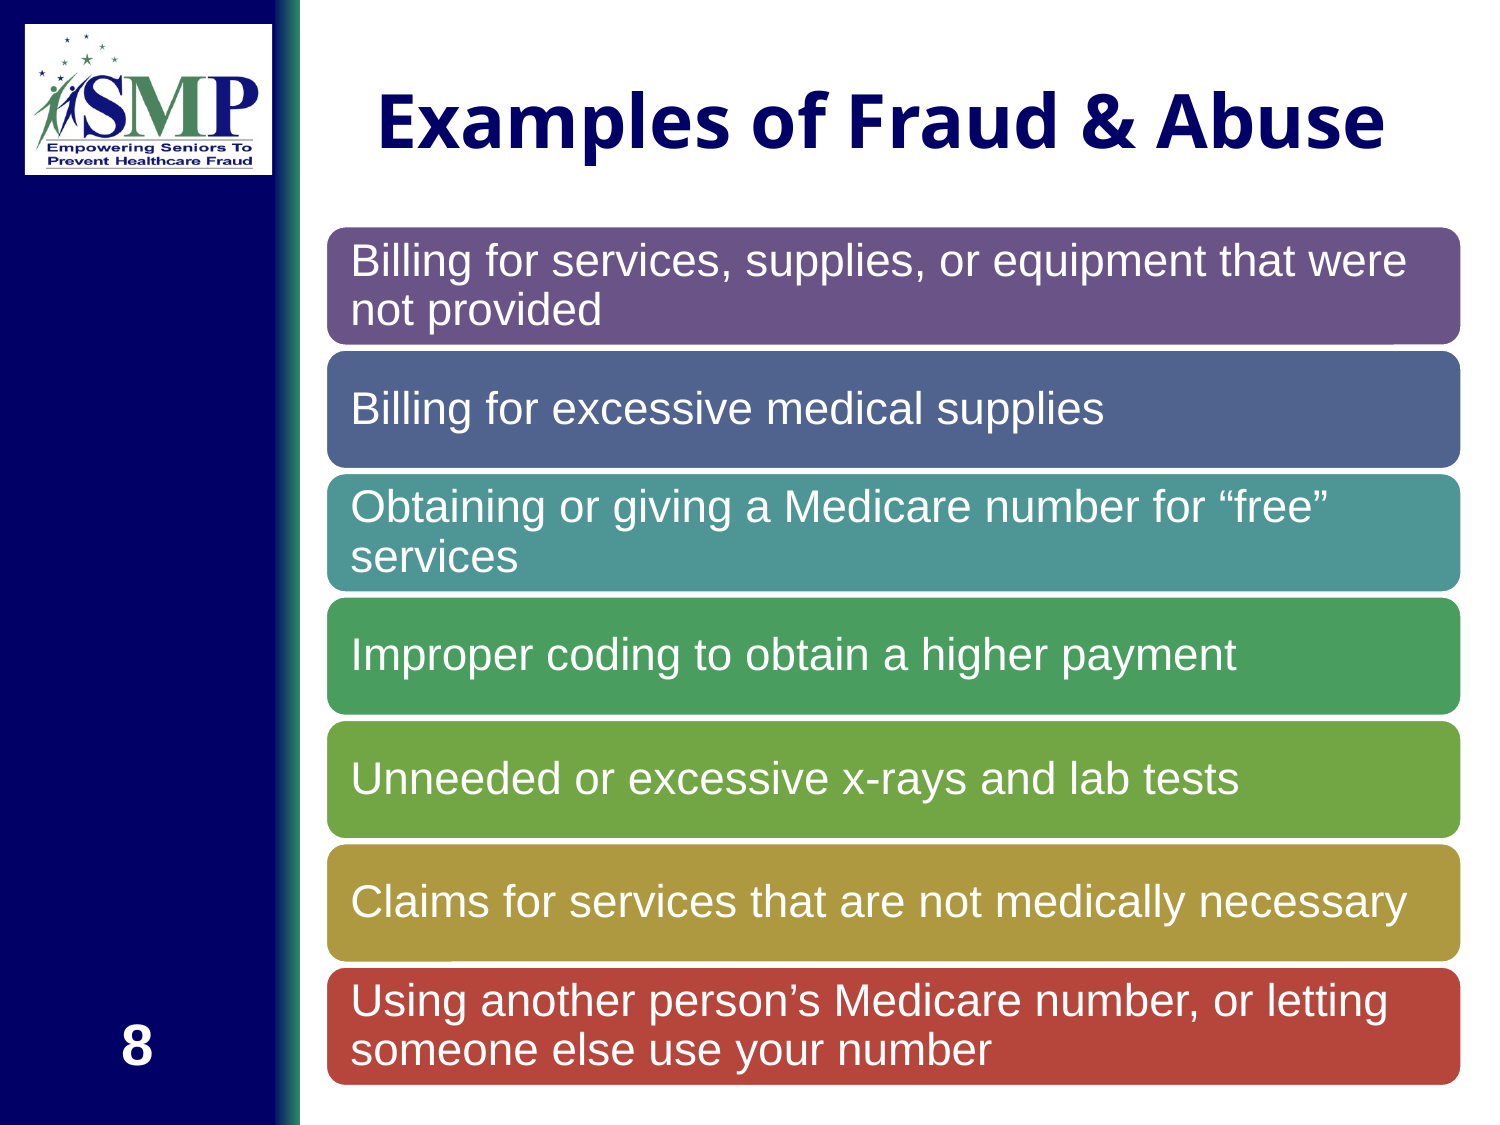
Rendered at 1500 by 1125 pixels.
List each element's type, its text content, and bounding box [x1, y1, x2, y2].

title Examples of Fraud & Abuse [337, 24, 1425, 213]
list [324, 224, 1463, 1088]
picture [24, 24, 273, 175]
slide_number 8 [0, 999, 276, 1076]
